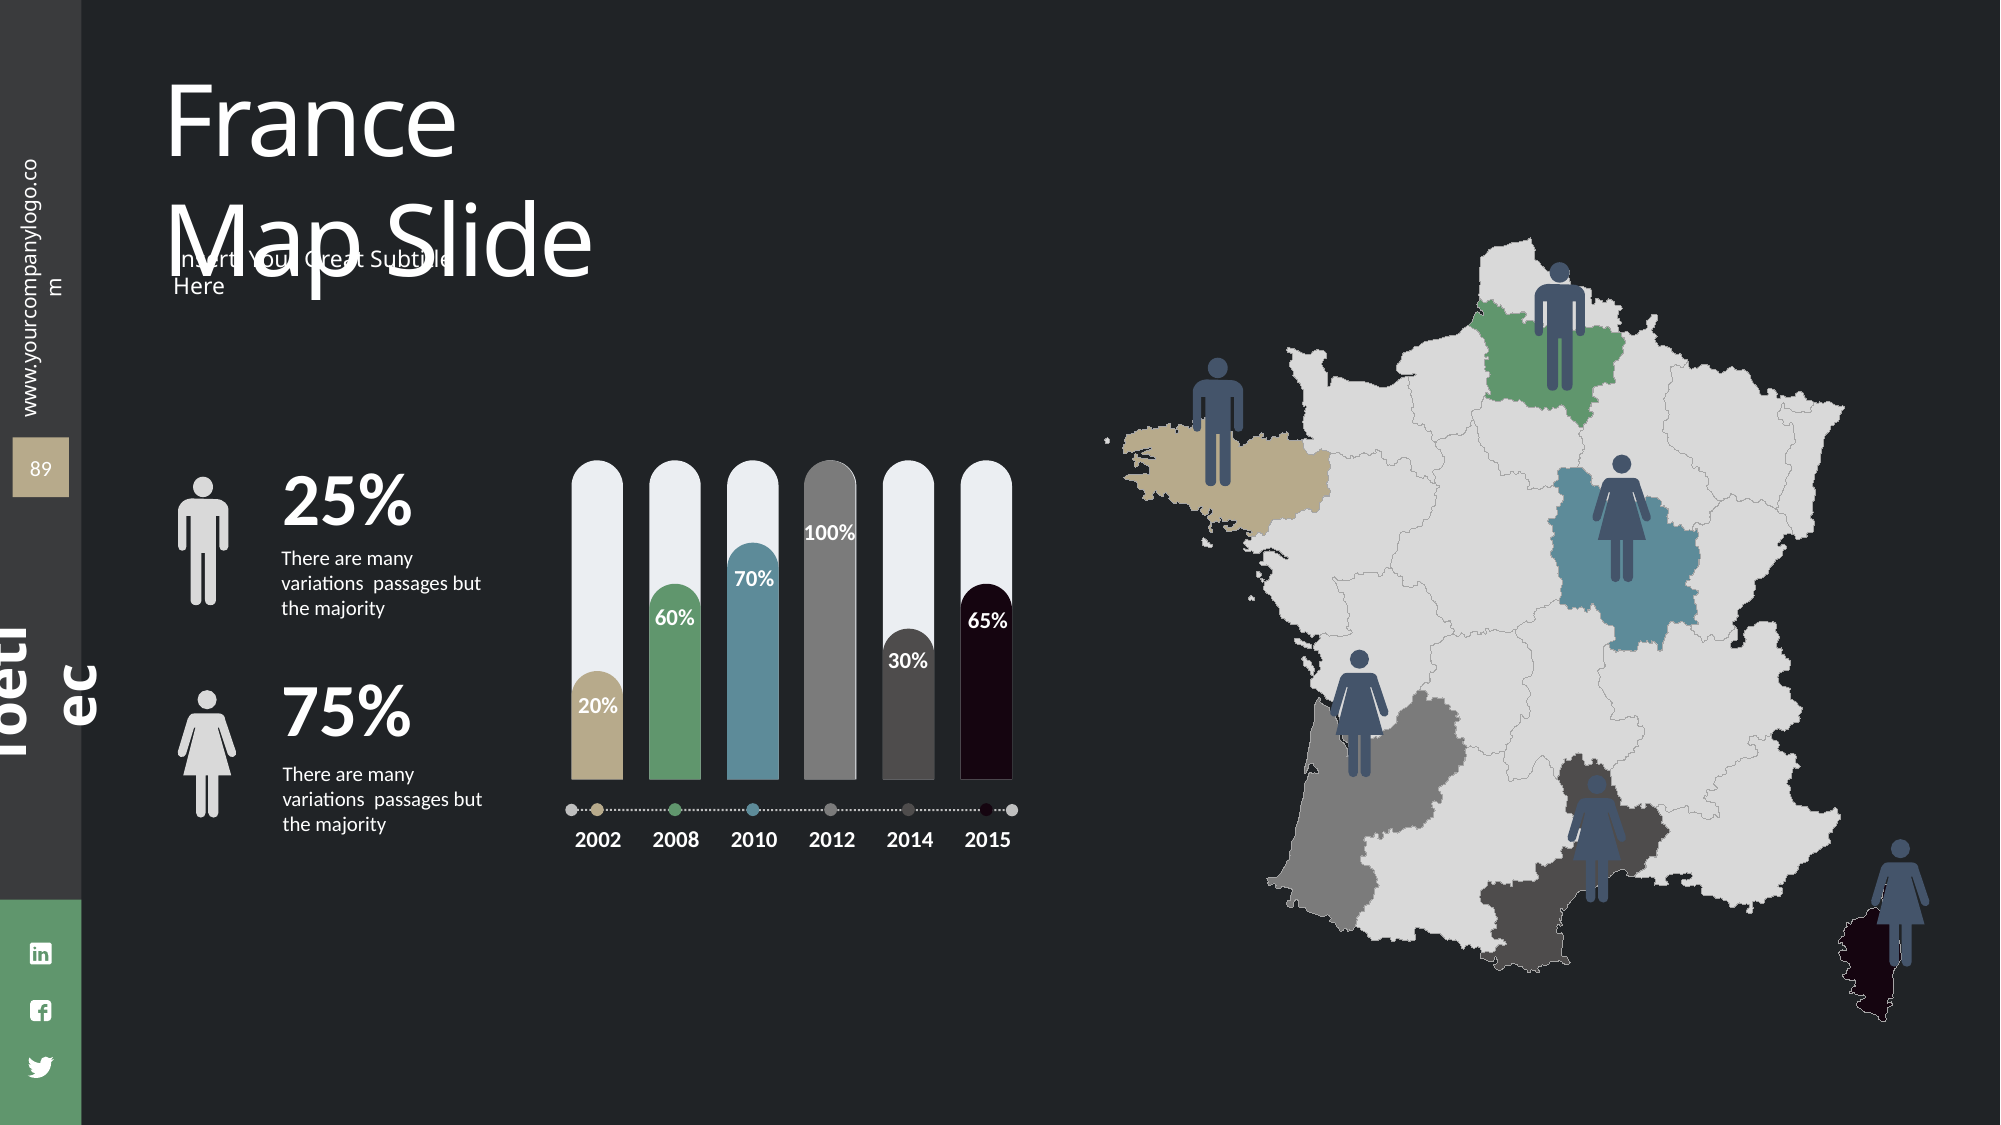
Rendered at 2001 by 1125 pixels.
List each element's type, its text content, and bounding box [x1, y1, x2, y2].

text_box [1566, 775, 1627, 903]
text_box [648, 459, 702, 583]
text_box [641, 583, 709, 780]
text_box 75% [281, 661, 413, 752]
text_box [177, 690, 237, 818]
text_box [795, 460, 864, 780]
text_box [1192, 357, 1244, 487]
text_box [720, 542, 789, 780]
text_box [564, 671, 633, 780]
text_box [570, 459, 625, 671]
text_box 25% [282, 450, 413, 541]
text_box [178, 476, 229, 606]
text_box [954, 583, 1022, 780]
text_box There are many variations passages but the majority [281, 544, 498, 621]
text_box There are many variations passages but the majority [282, 760, 499, 836]
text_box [1591, 454, 1652, 583]
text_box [1329, 649, 1389, 778]
text_box Insert Your Great Subtitle Here [158, 237, 512, 307]
text_box [881, 459, 936, 628]
text_box France Map Slide [147, 116, 677, 236]
text_box [959, 459, 1014, 583]
text_box [726, 459, 780, 542]
slide_number 89 [12, 437, 69, 498]
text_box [1534, 262, 1585, 391]
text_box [874, 628, 943, 780]
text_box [1870, 839, 1930, 967]
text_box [1104, 237, 1903, 1022]
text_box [564, 803, 1022, 853]
